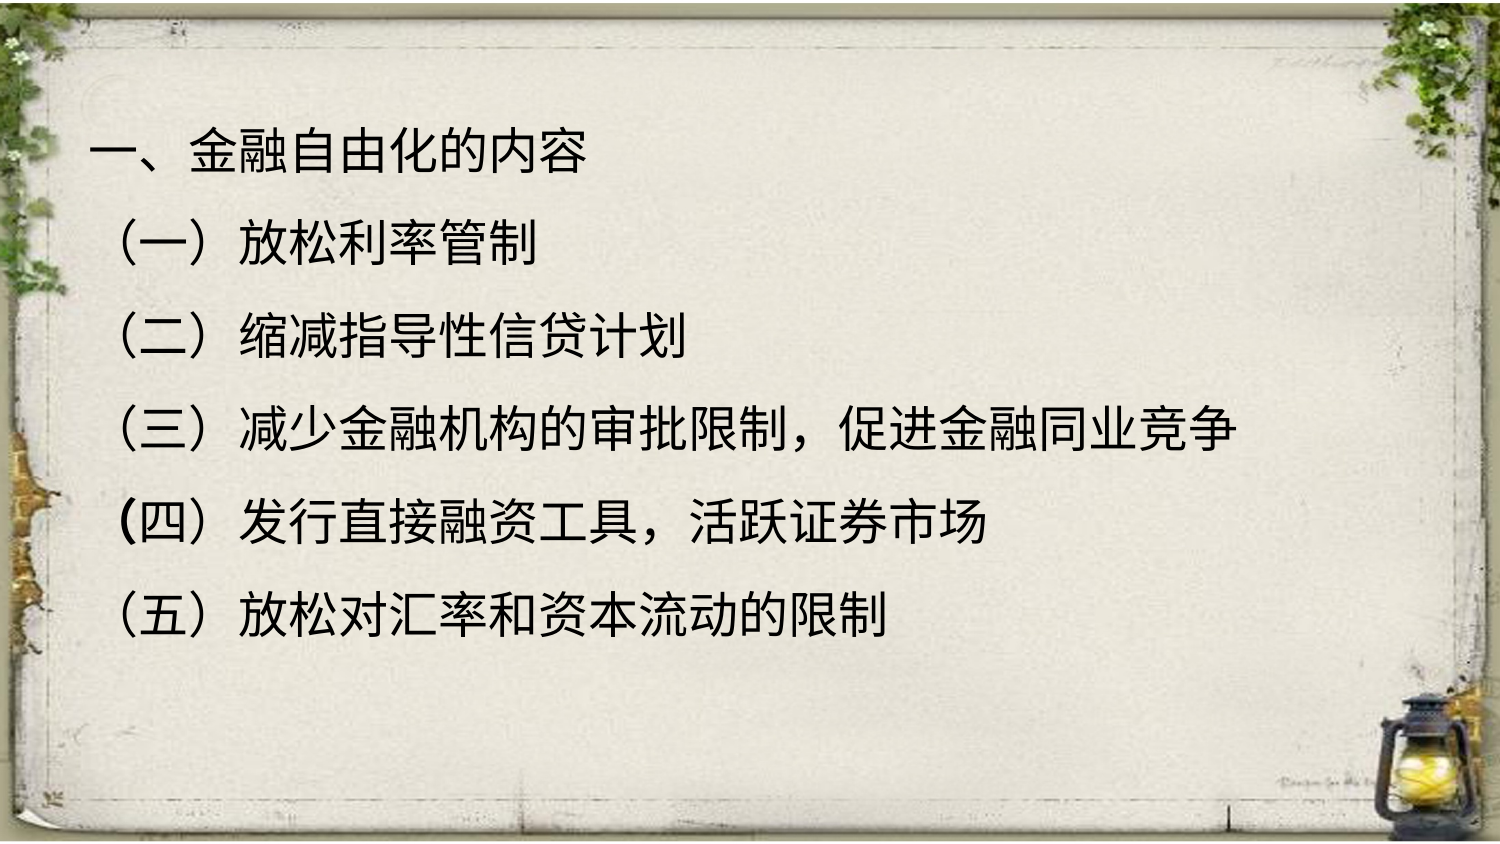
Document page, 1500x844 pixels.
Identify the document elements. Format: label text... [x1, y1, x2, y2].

picture [0, 0, 1500, 844]
list 一、金融自由化的内容 （一）放松利率管制 （二）缩减指导性信贷计划 （三）减少金融机构的审批限制，促进金融同业竞争 （四）发行直接融资工具，活跃证券市场 （五）放松对汇率和资本流动的限制 [73, 99, 1439, 818]
